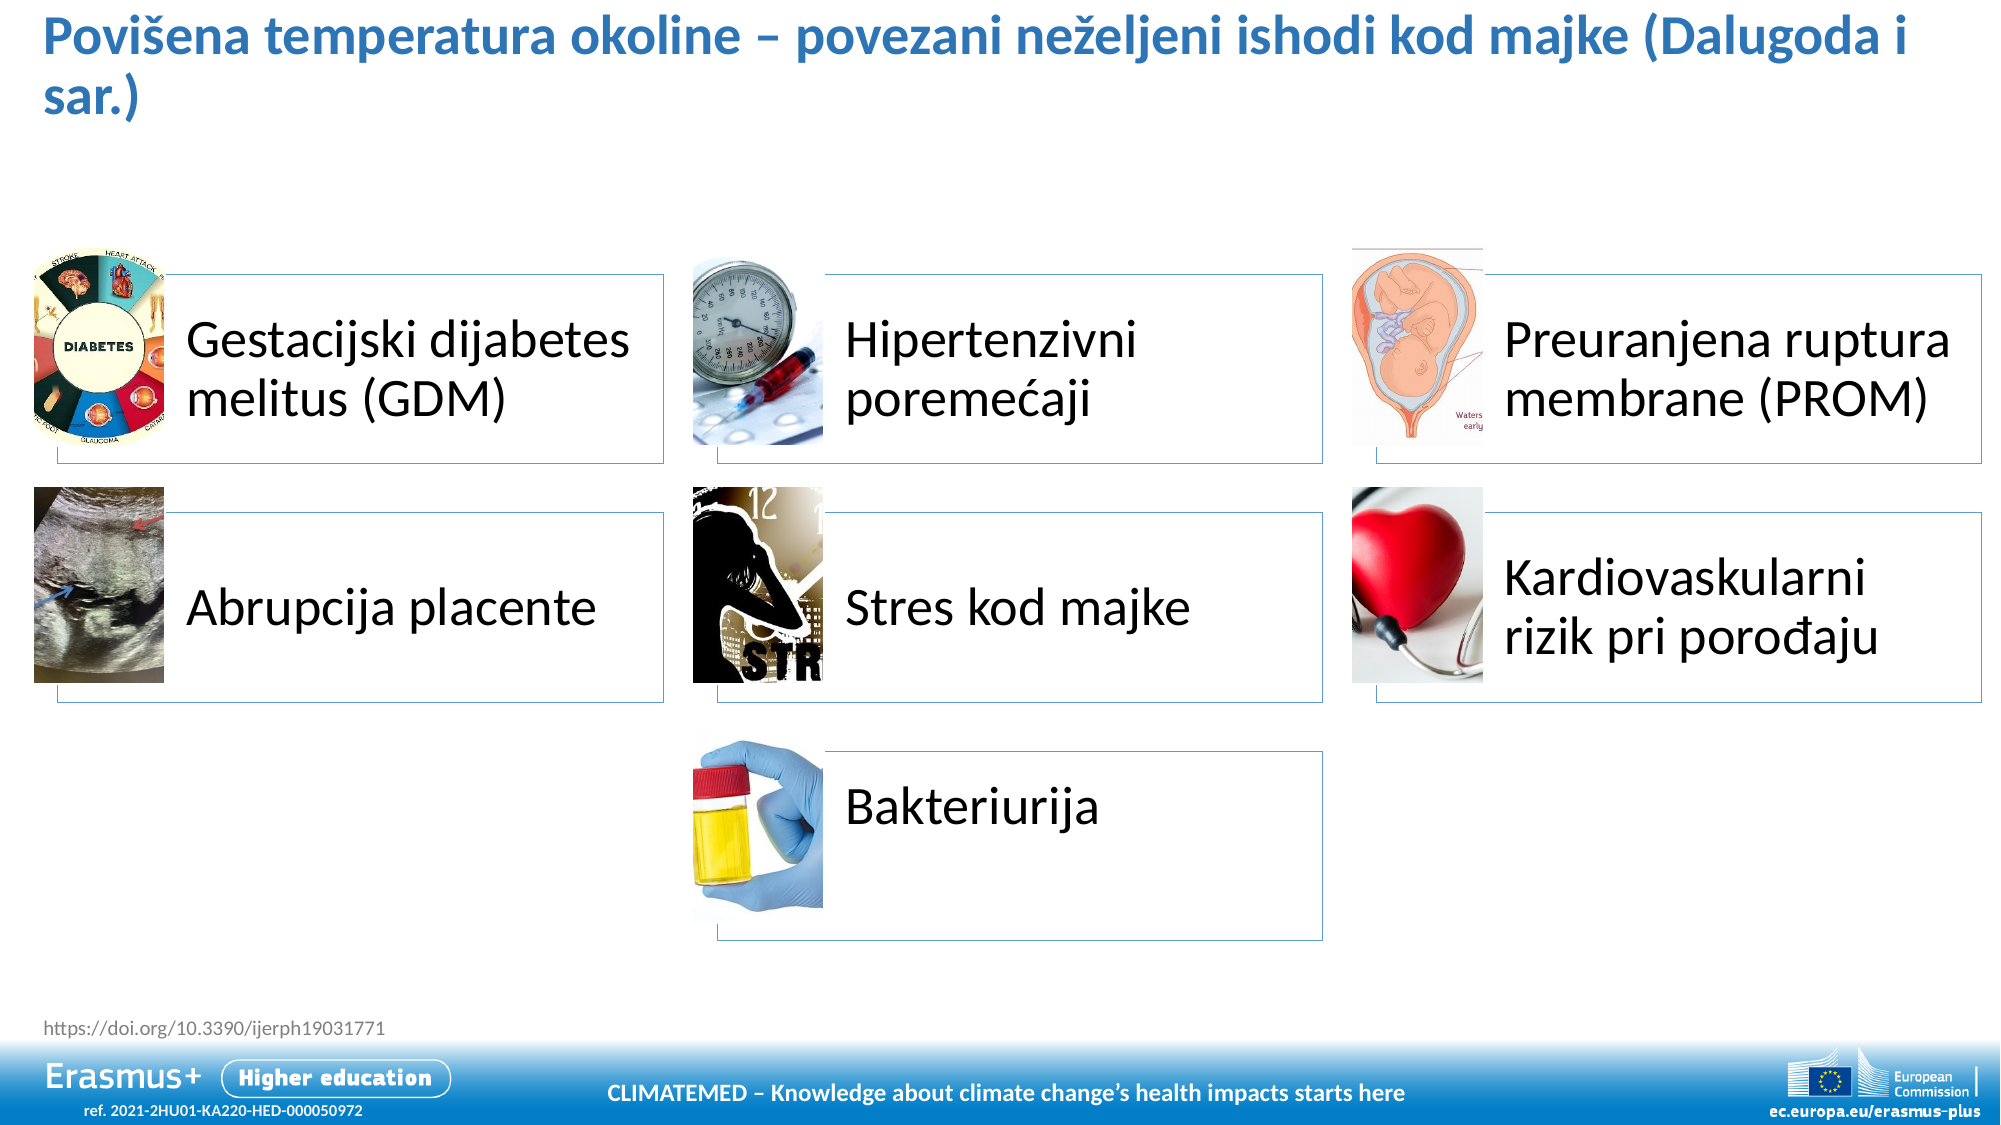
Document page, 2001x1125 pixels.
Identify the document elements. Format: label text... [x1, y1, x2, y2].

title Povišena temperatura okoline – povezani neželjeni ishodi kod majke (Dalugoda i sar.) [28, 18, 1984, 114]
text_box https://doi.org/10.3390/ijerph19031771 [28, 1006, 1041, 1047]
picture [0, 899, 2000, 1125]
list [31, 153, 1983, 1035]
